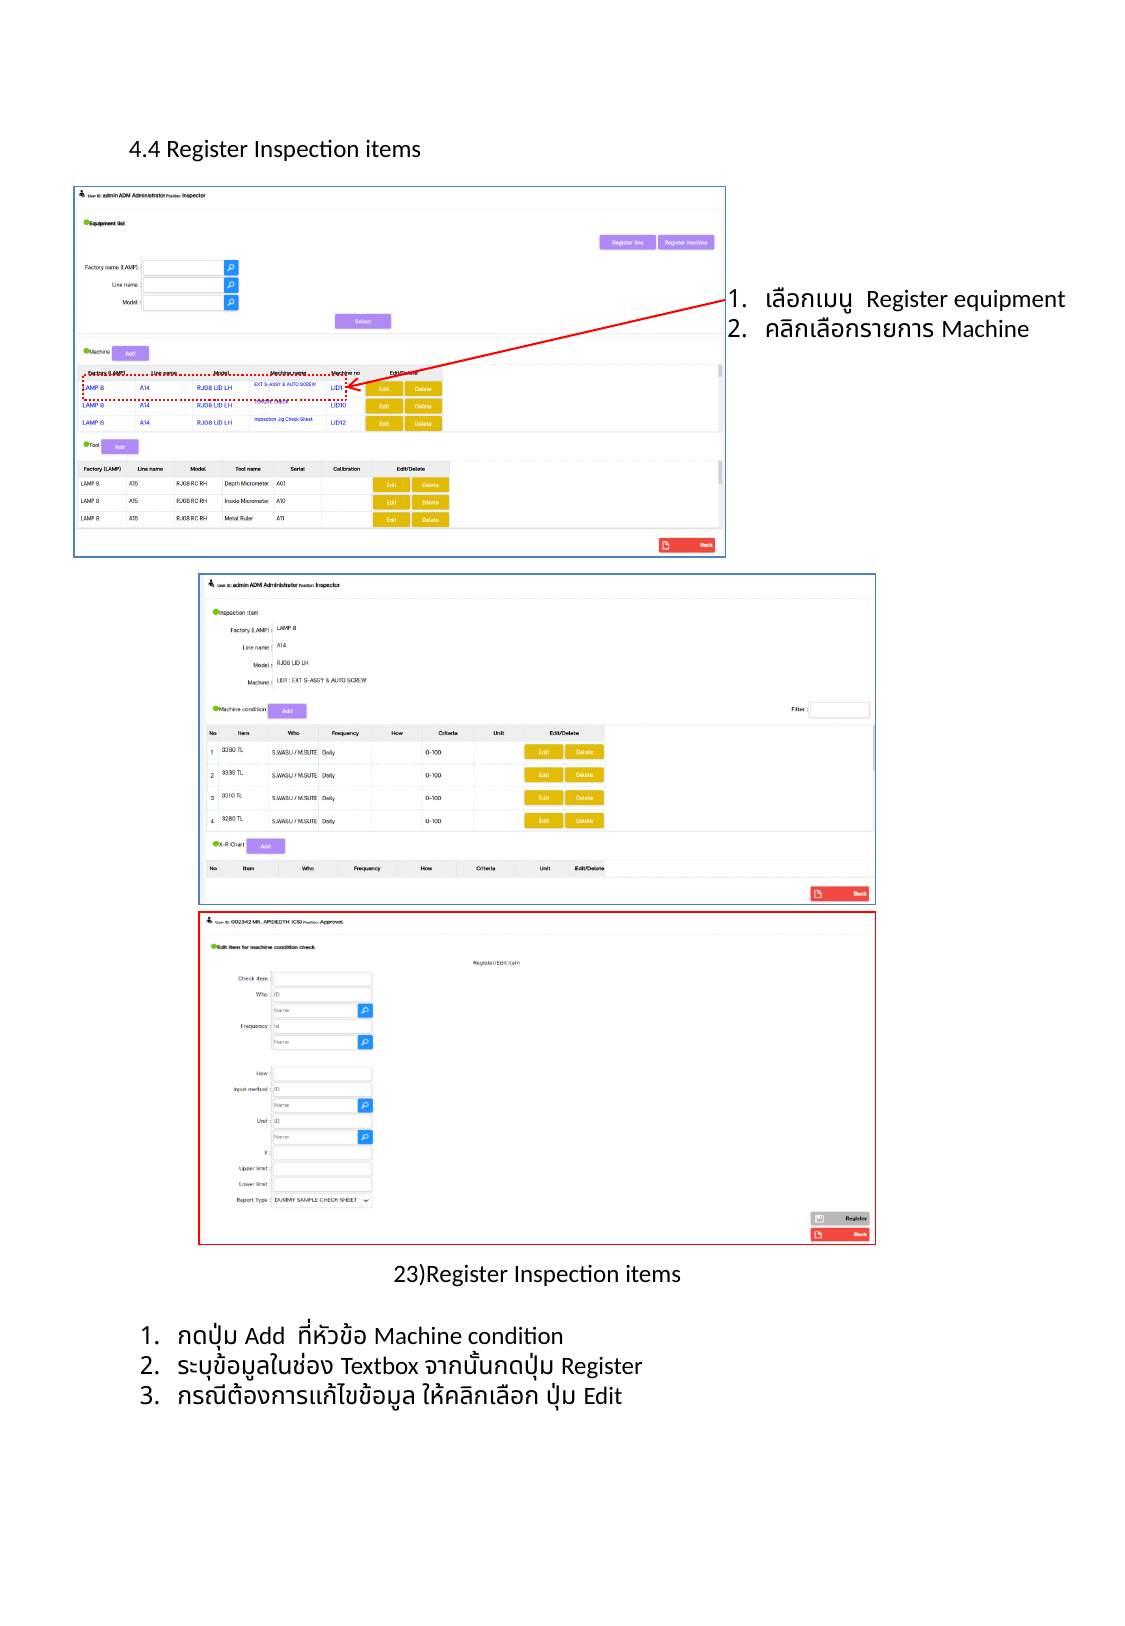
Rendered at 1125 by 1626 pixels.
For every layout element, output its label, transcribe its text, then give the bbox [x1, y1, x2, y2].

picture [74, 187, 726, 557]
text_box 23)Register Inspection items [99, 1250, 975, 1295]
picture [199, 912, 876, 1245]
picture [199, 574, 876, 904]
text_box 4.4 Register Inspection items [114, 125, 437, 170]
text_box เลือกเมนู Register equipment คลิกเลือกรายการ Machine [729, 274, 1125, 350]
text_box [345, 299, 726, 388]
text_box กดปุ่ม Add ที่หัวข้อ Machine condition ระบุข้อมูลในช่อง Textbox จากนั้นกดปุ่ม Register กรณีต้องการแก้ไขข้อมูล ให้คลิกเลือก ปุ่ม Edit [125, 1312, 1000, 1418]
